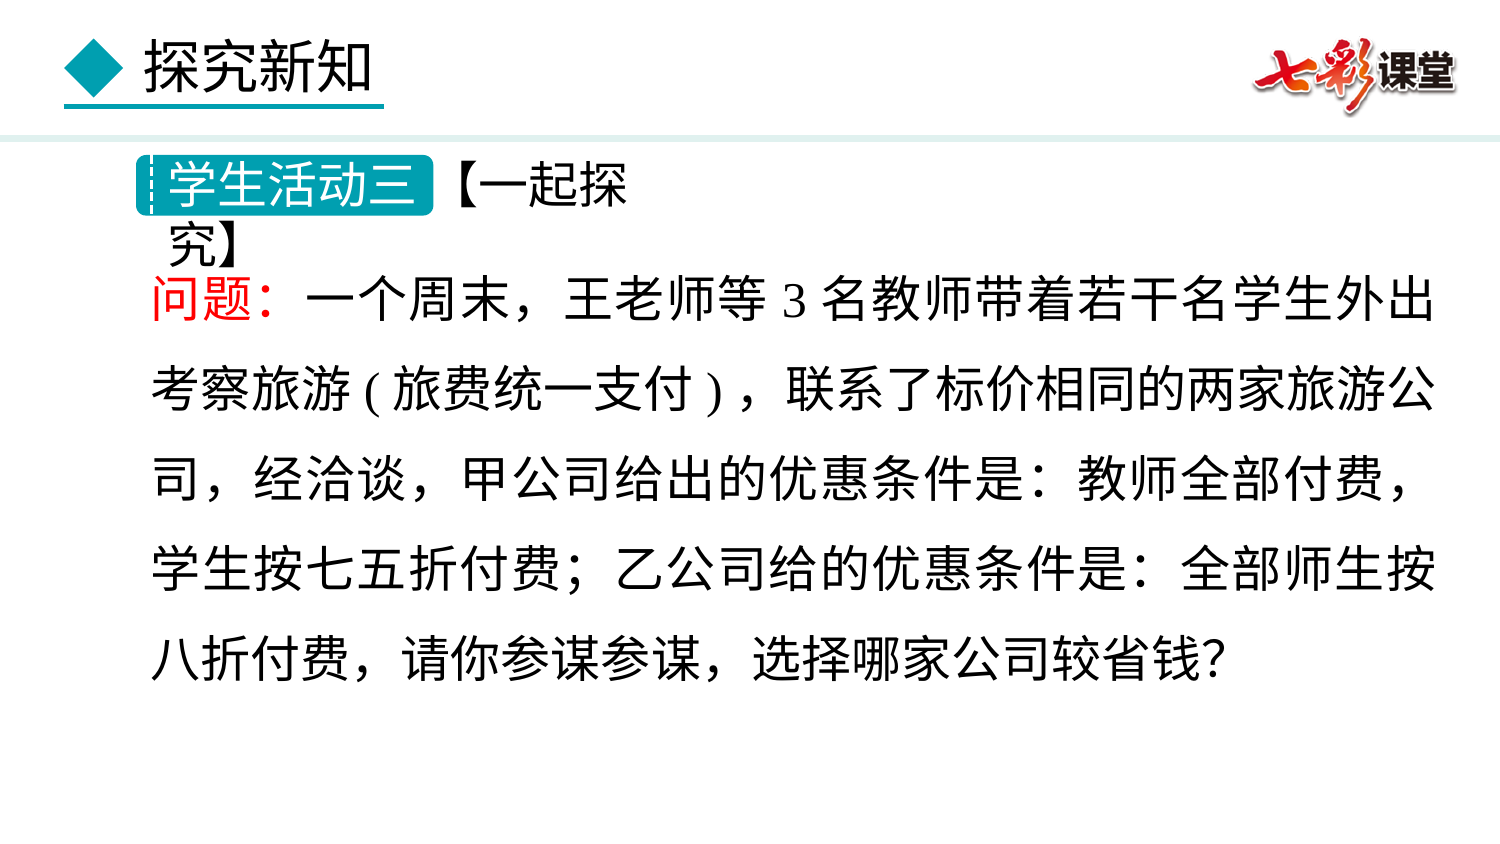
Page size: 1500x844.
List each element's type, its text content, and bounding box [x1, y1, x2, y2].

picture [1249, 32, 1461, 118]
text_box 问题：一个周末，王老师等3名教师带着若干名学生外出考察旅游(旅费统一支付)，联系了标价相同的两家旅游公司，经洽谈，甲公司给出的优惠条件是：教师全部付费，学生按七五折付费；乙公司给的优惠条件是：全部师生按八折付费，请你参谋参谋，选择哪家公司较省钱？ [136, 230, 1452, 695]
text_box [135, 146, 738, 223]
